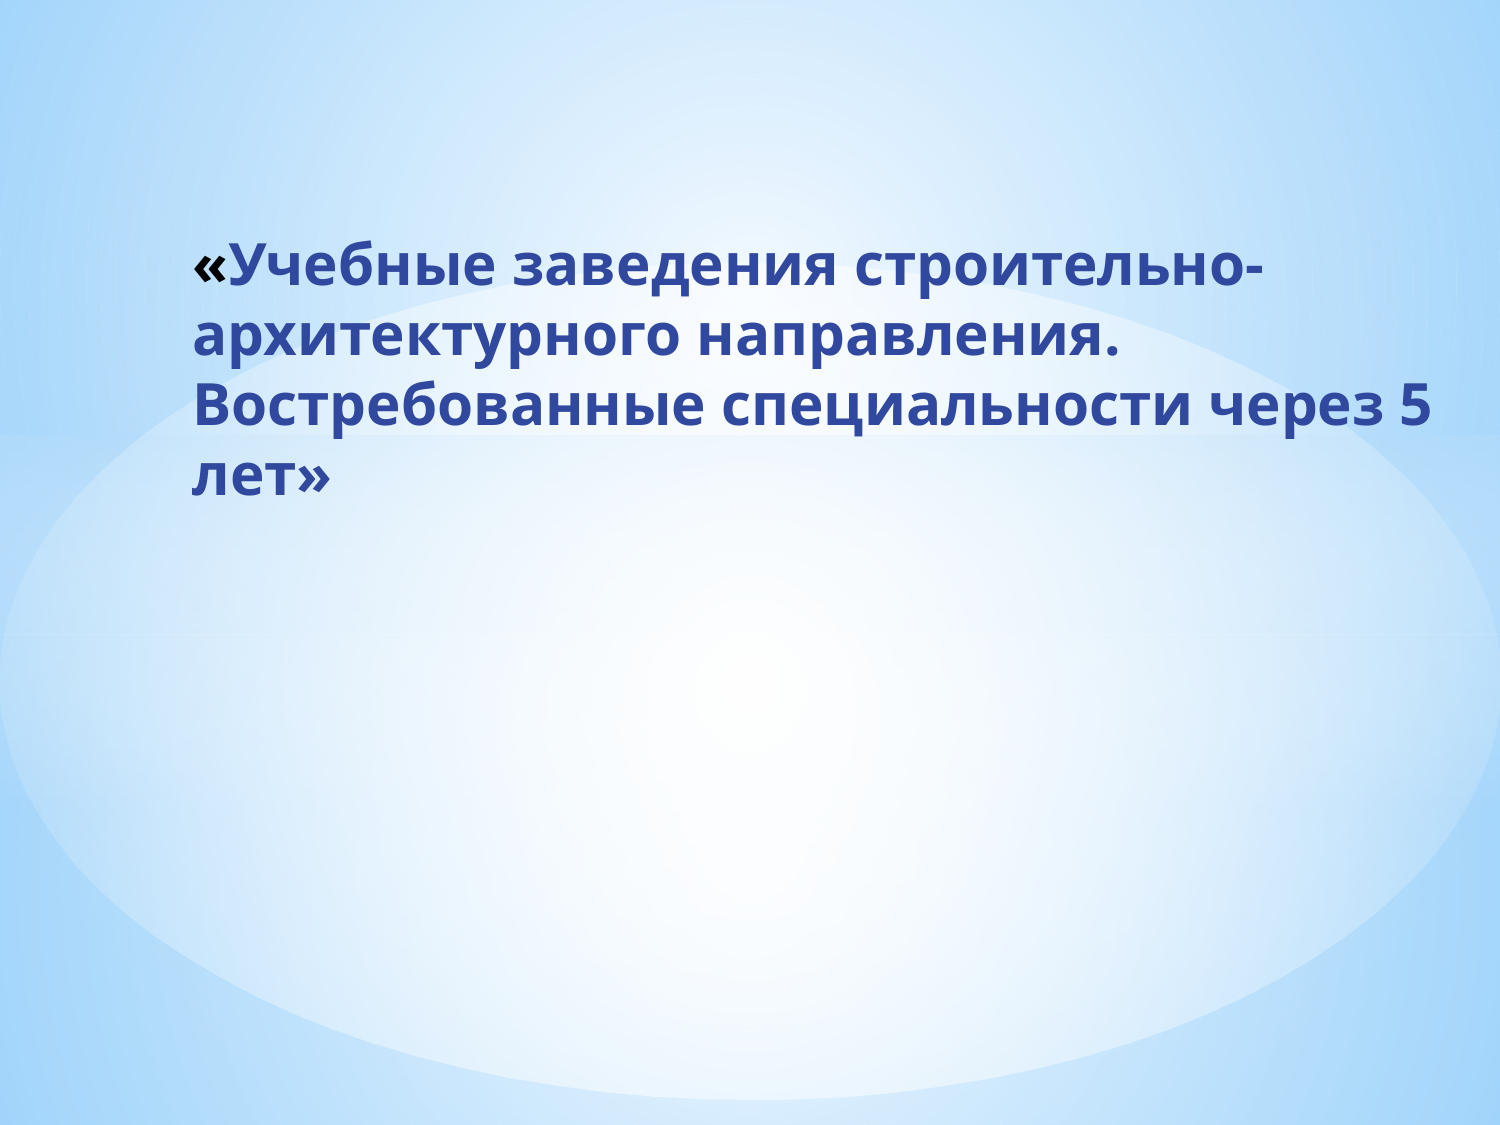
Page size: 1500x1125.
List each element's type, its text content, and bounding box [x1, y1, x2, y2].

title «Учебные заведения строительно-архитектурного направления. Востребованные специальности через 5 лет» [147, 219, 1461, 600]
